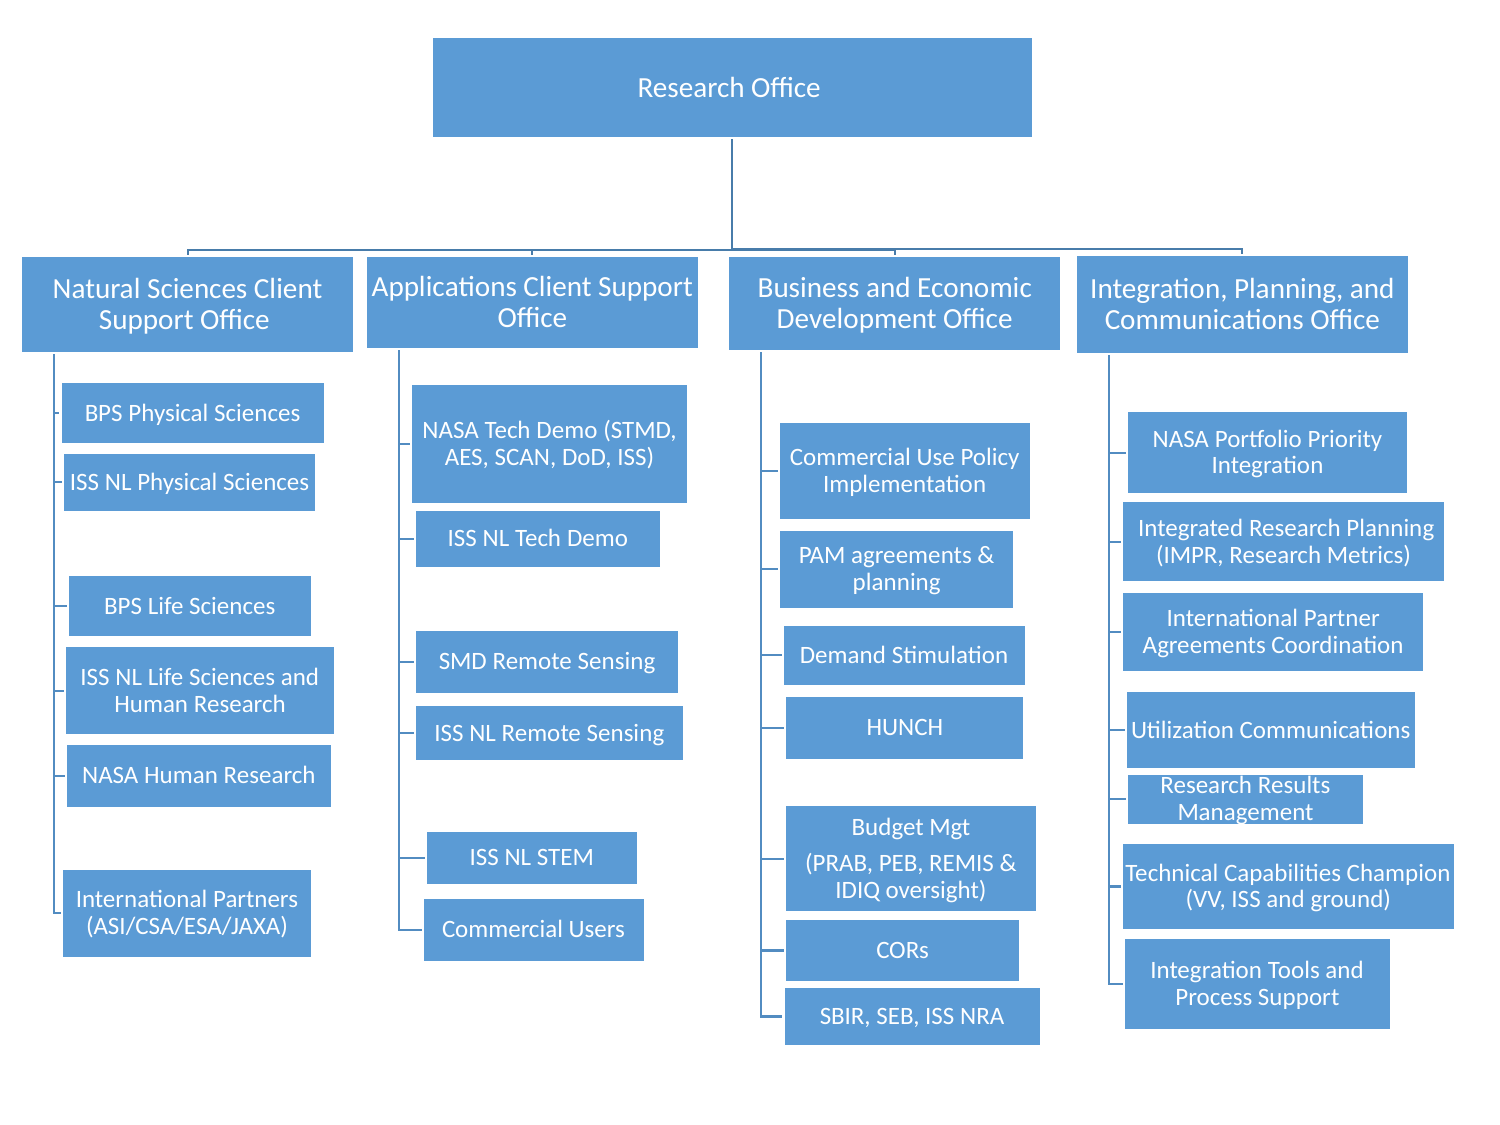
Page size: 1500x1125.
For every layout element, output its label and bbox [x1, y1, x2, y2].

list [16, 0, 1469, 1125]
